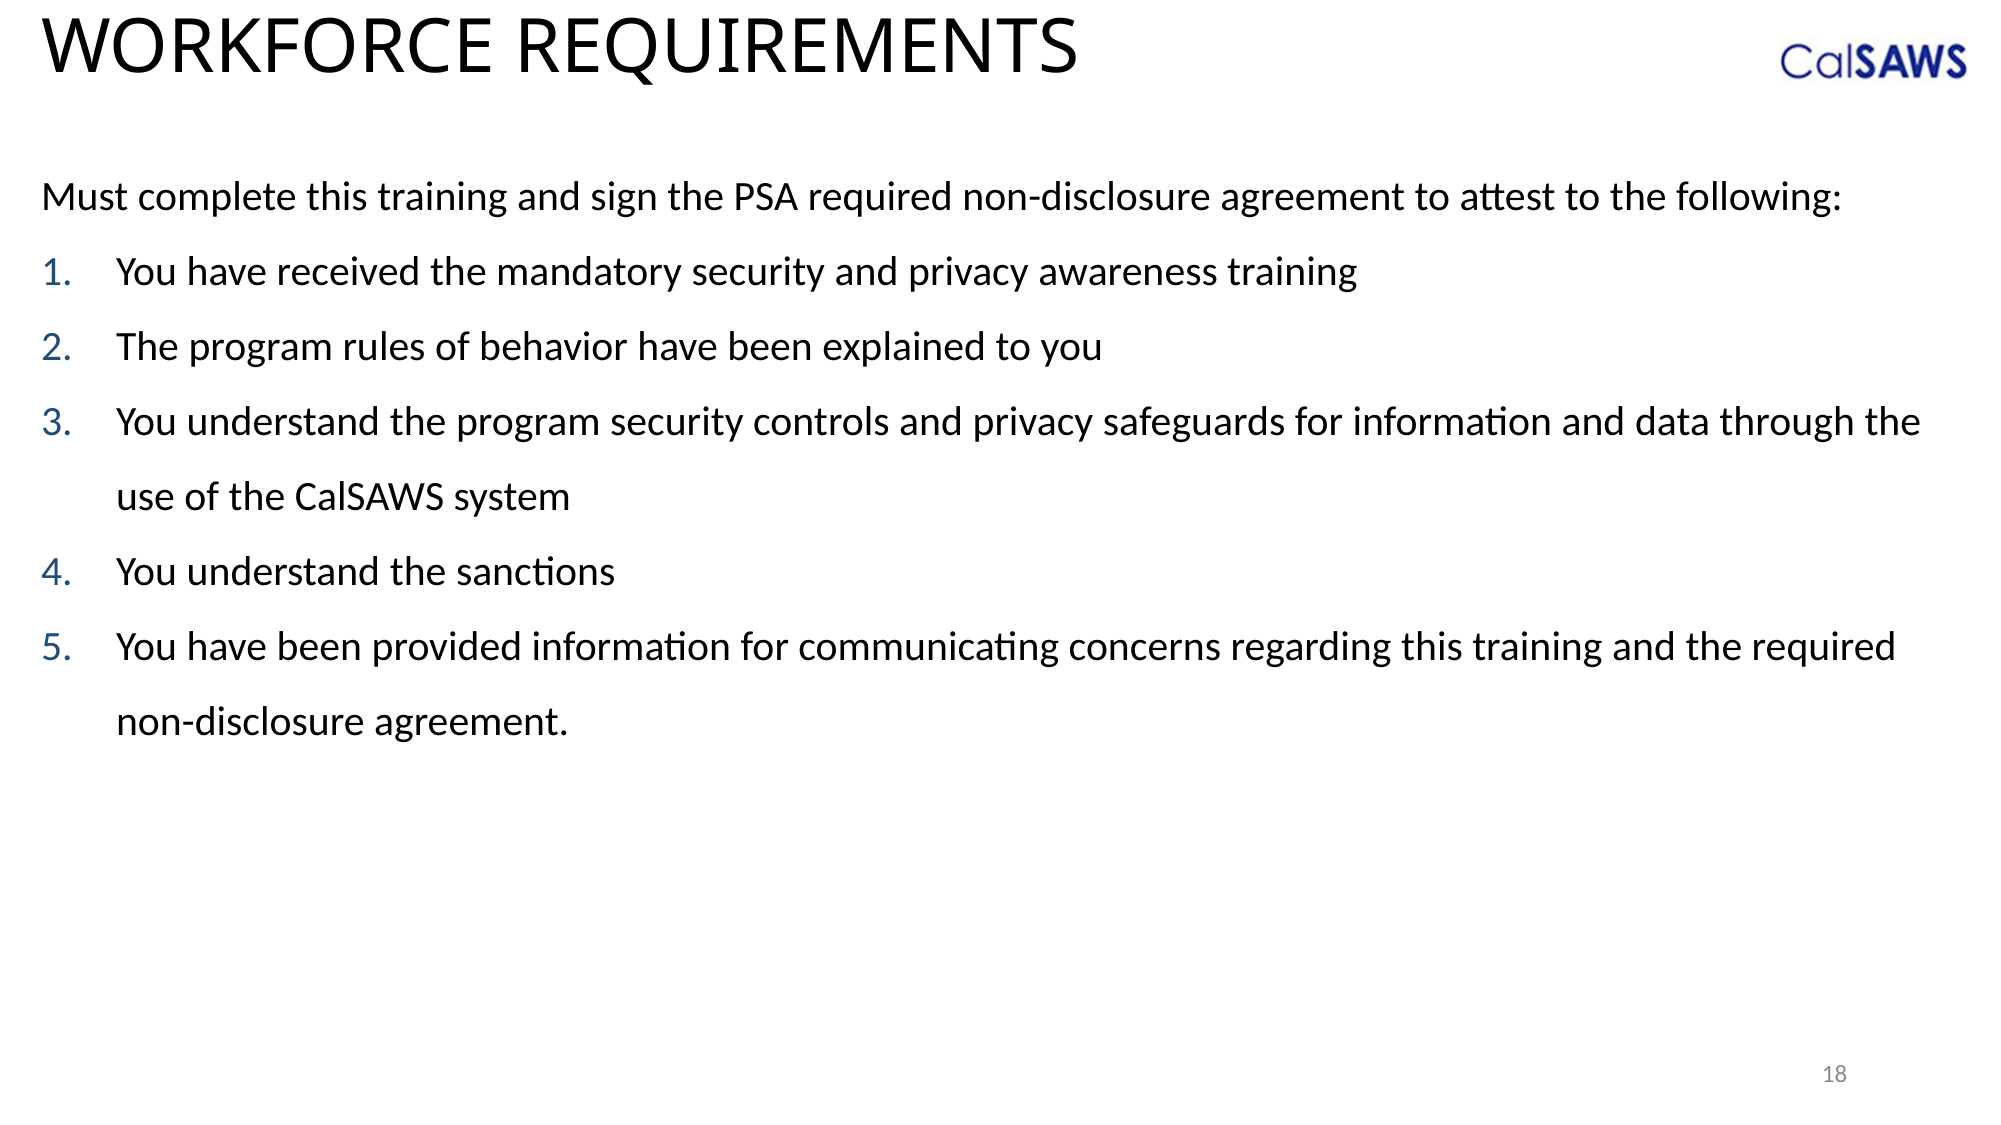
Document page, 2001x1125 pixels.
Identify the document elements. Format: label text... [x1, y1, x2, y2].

slide_number 18 [1412, 1042, 1863, 1103]
picture [1780, 37, 1968, 84]
title WORKFORCE REQUIREMENTS [26, 0, 1863, 136]
list Must complete this training and sign the PSA required non-disclosure agreement to attest to the following: You have received the mandatory security and privacy awareness training The program rules of behavior have been explained to you You understand the program security controls and privacy safeguards for information and data through the use of the CalSAWS system You understand the sanctions You have been provided information for communicating concerns regarding this training and the required non-disclosure agreement. [26, 136, 1940, 909]
